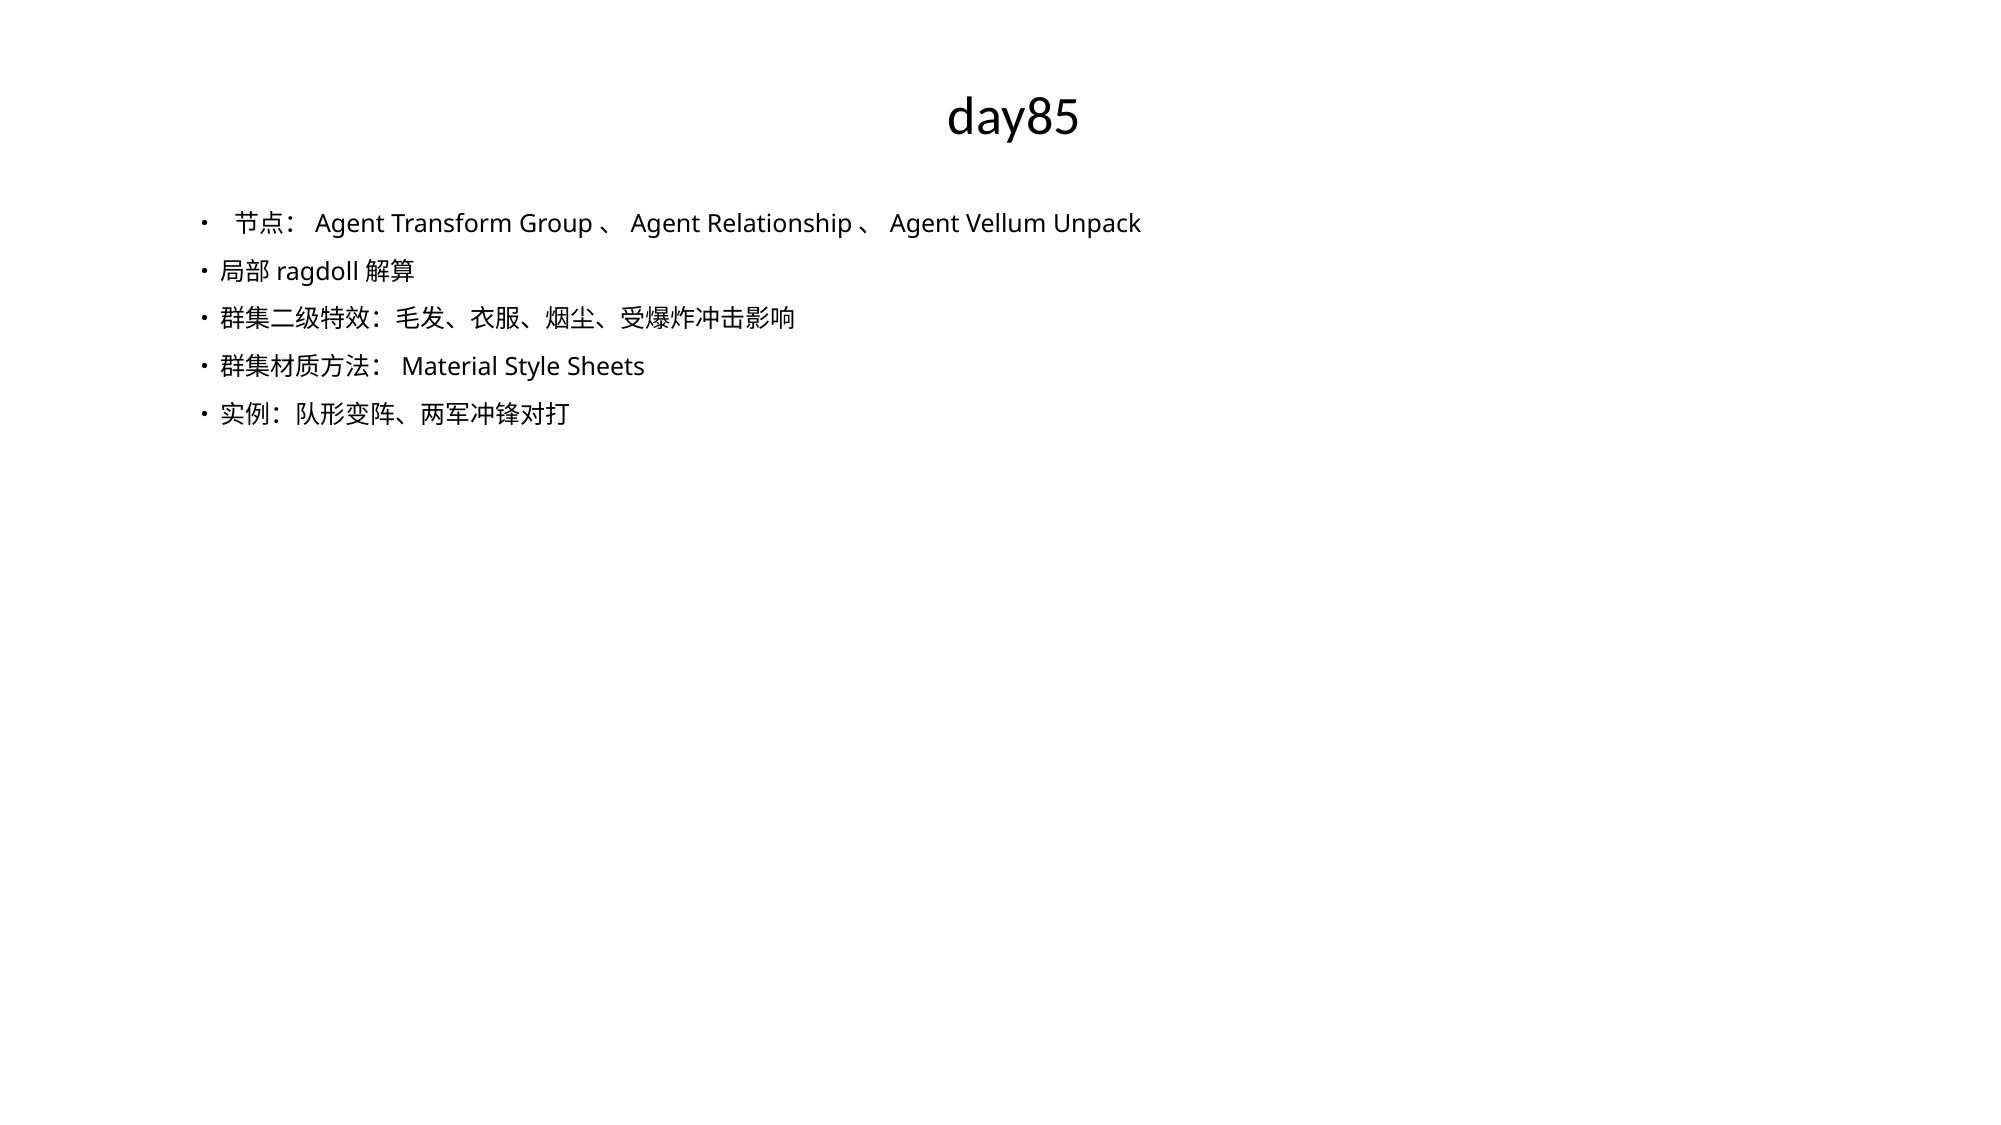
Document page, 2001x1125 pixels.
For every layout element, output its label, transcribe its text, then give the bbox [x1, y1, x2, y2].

title day85 [543, 41, 1486, 154]
subtitle • 节点：Agent Transform Group、Agent Relationship、Agent Vellum Unpack • 局部ragdoll解算 • 群集二级特效：毛发、衣服、烟尘、受爆炸冲击影响 • 群集材质方法：Material Style Sheets • 实例：队形变阵、两军冲锋对打 [176, 203, 1815, 903]
